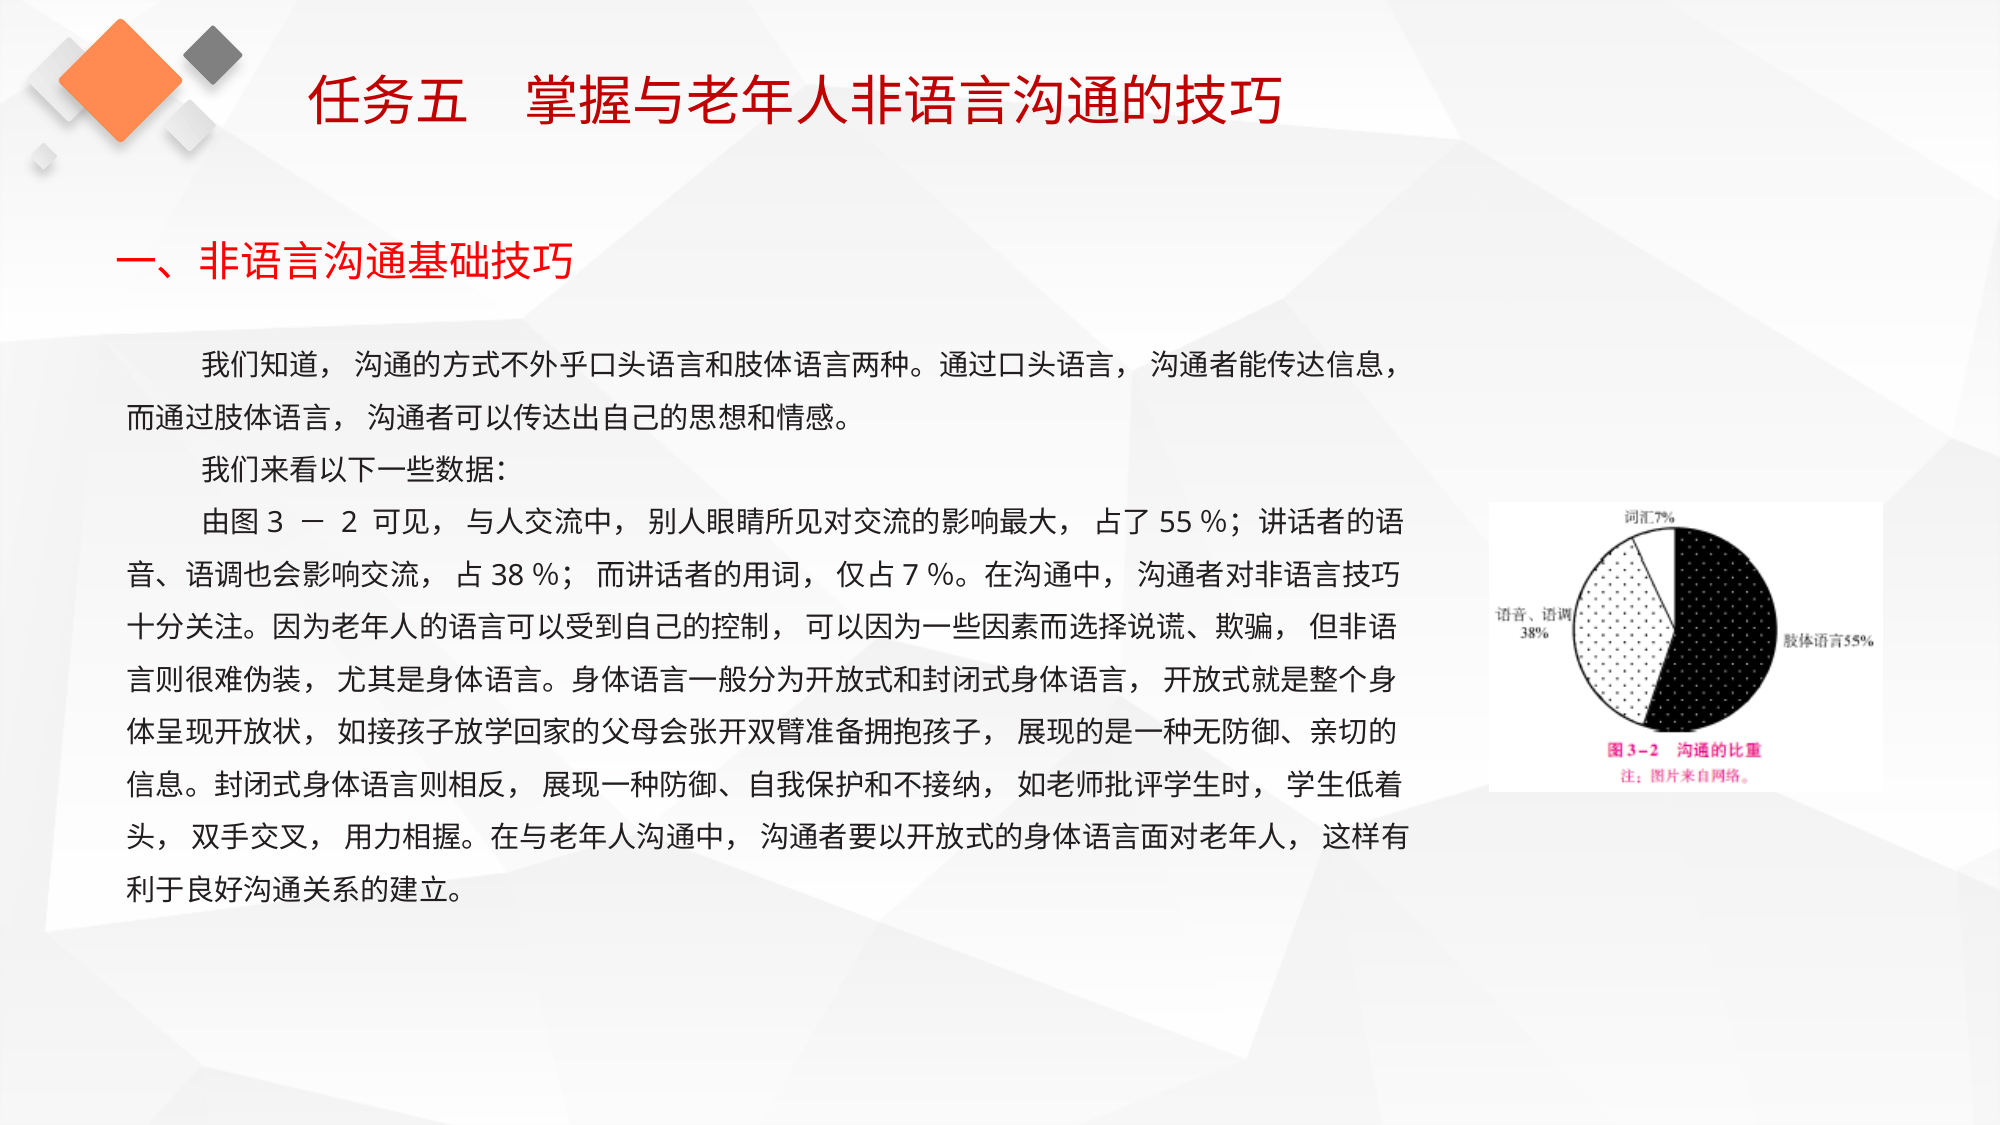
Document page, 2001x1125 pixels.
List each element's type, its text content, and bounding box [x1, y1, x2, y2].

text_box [34, 33, 235, 166]
text_box 任务五 掌握与老年人非语言沟通的技巧 [292, 58, 1380, 139]
text_box 一、非语言沟通基础技巧 [100, 227, 1188, 292]
picture [0, 0, 2000, 1125]
text_box 我们知道， 沟通的方式不外乎口头语言和肢体语言两种。通过口头语言， 沟通者能传达信息， 而通过肢体语言， 沟通者可以传达出自己的思想和情感。 我们来看以下一些数据： 由图3 － 2 可见， 与人交流中， 别人眼睛所见对交流的影响最大， 占了55％；讲话者的语音、语调也会影响交流， 占38％； 而讲话者的用词， 仅占7％。在沟通中， 沟通者对非语言技巧十分关注。因为老年人的语言可以受到自己的控制， 可以因为一些因素而选择说谎、欺骗， 但非语言则很难伪装， 尤其是身体语言。身体语言一般分为开放式和封闭式身体语言， 开放式就是整个身体呈现开放状， 如接孩子放学回家的父母会张开双臂准备拥抱孩子， 展现的是一种无防御、亲切的信息。封闭式身体语言则相反， 展现一种防御、自我保护和不接纳， 如老师批评学生时， 学生低着头， 双手交叉， 用力相握。在与老年人沟通中， 沟通者要以开放式的身体语言面对老年人， 这样有利于良好沟通关系的建立。 [111, 321, 1439, 914]
